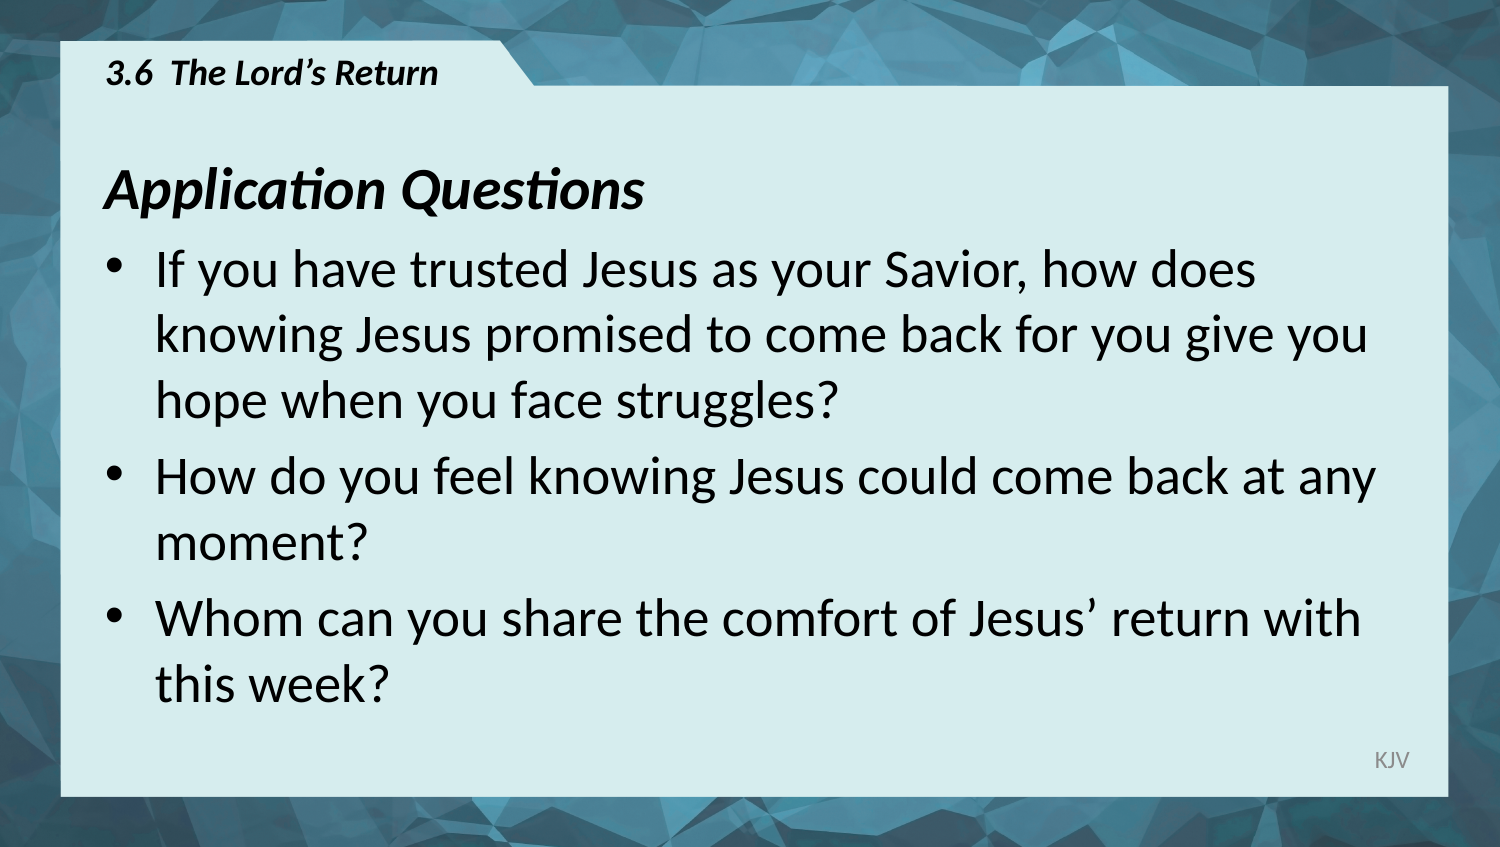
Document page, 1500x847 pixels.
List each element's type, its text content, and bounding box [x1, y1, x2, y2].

list Application Questions If you have trusted Jesus as your Savior, how does knowing Jesus promised to come back for you give you hope when you face struggles? How do you feel knowing Jesus could come back at any moment? Whom can you share the comfort of Jesus’ return with this week? [89, 141, 1403, 722]
title 3.6 The Lord’s Return [89, 33, 1420, 108]
picture [0, 0, 1500, 847]
footer KJV [950, 736, 1425, 782]
